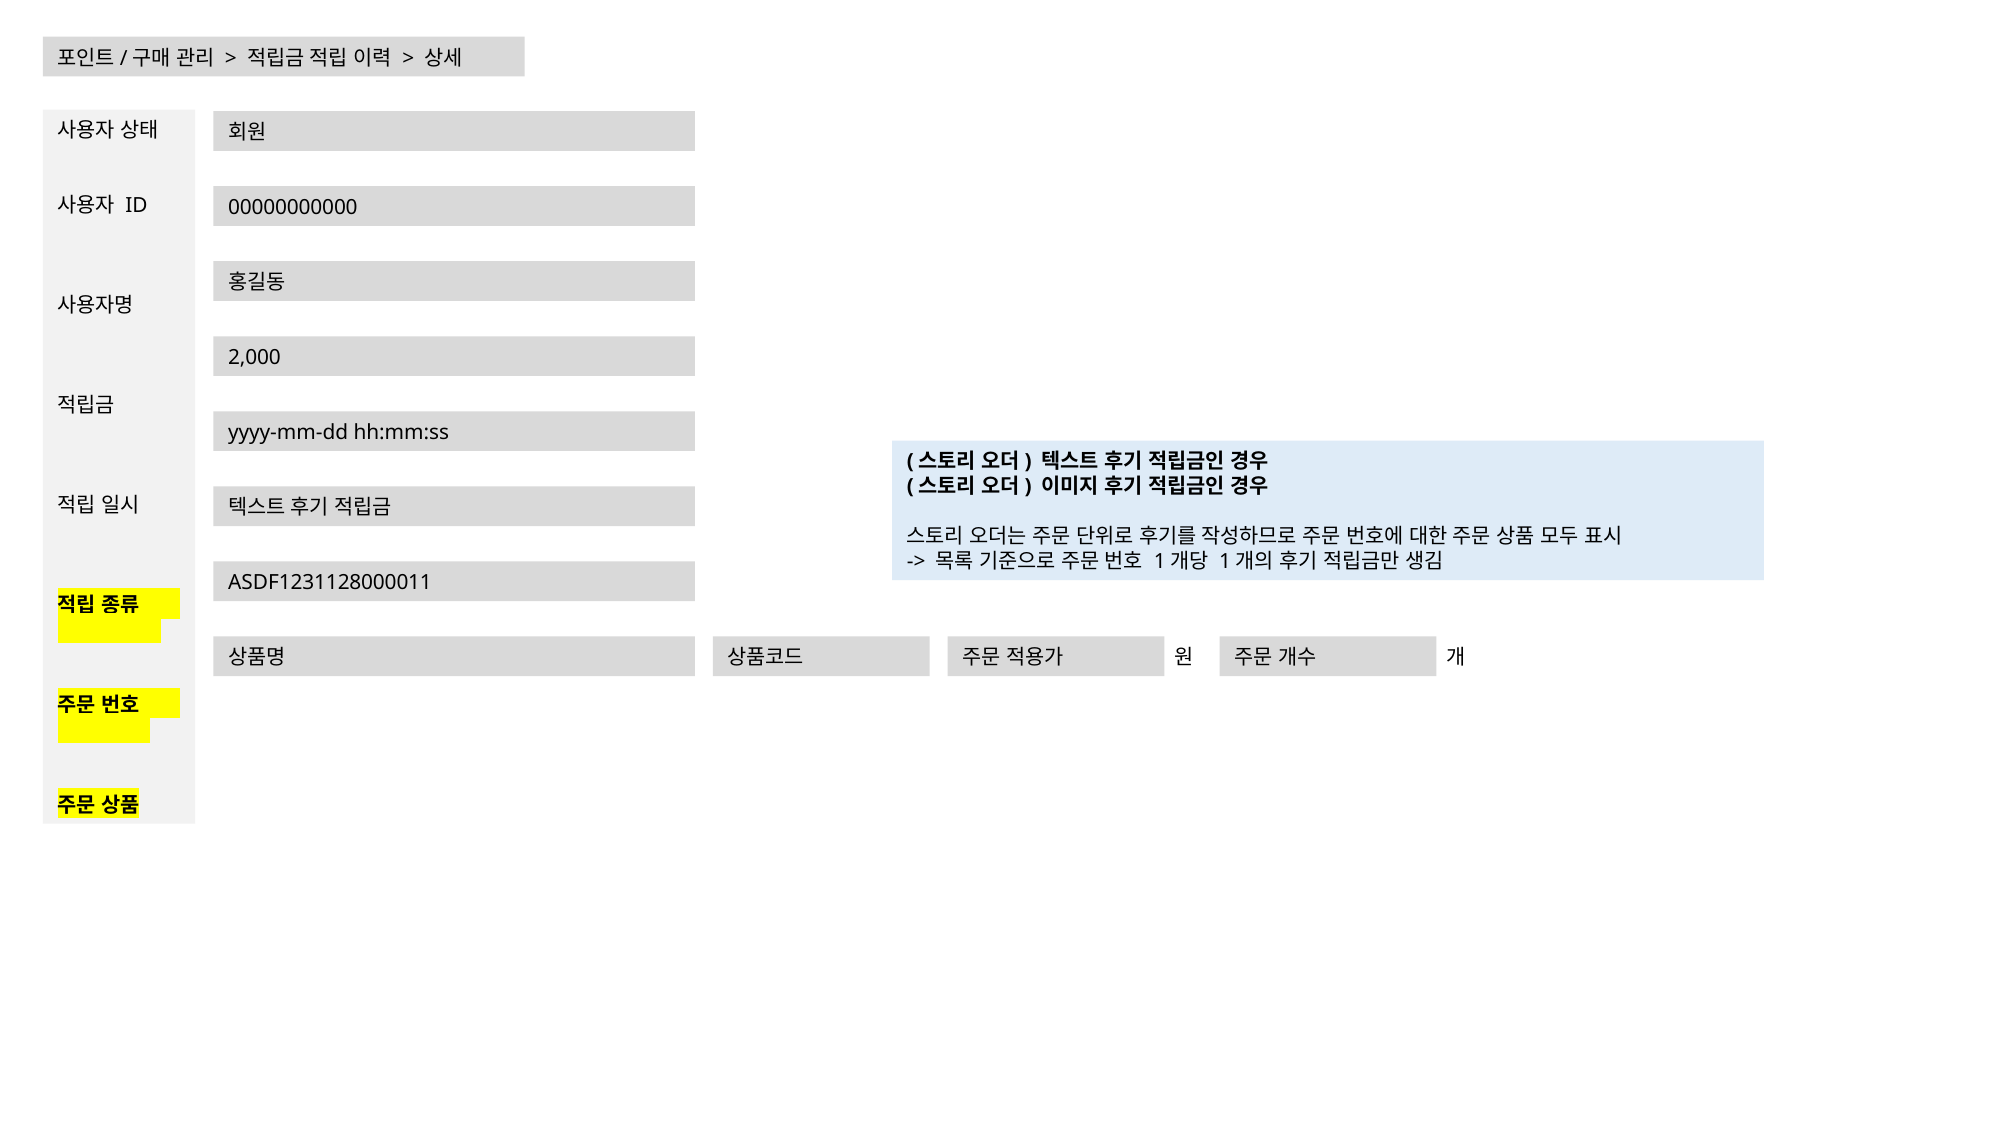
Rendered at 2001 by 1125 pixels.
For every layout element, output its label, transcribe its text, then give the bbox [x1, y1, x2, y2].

text_box 홍길동 [213, 261, 695, 301]
text_box 텍스트 후기 적립금 [213, 486, 695, 527]
text_box (스토리 오더) 텍스트 후기 적립금인 경우 (스토리 오더) 이미지 후기 적립금인 경우 스토리 오더는 주문 단위로 후기를 작성하므로 주문 번호에 대한 주문 상품 모두 표시 -> 목록 기준으로 주문 번호 1개당 1개의 후기 적립금만 생김 [892, 440, 1764, 581]
text_box 개 [1431, 636, 1483, 677]
text_box 주문 개수 [1219, 636, 1431, 677]
text_box ASDF1231128000011 [213, 561, 695, 602]
text_box 상품명 [213, 636, 695, 677]
text_box 포인트/구매 관리 > 적립금 적립 이력 > 상세 [42, 36, 525, 77]
text_box 사용자 상태 사용자 ID 사용자명 적립금 적립 일시 적립 종류 주문 번호 주문 상품 [42, 109, 196, 824]
text_box 원 [1159, 636, 1210, 677]
text_box yyyy-mm-dd hh:mm:ss [213, 411, 695, 451]
text_box 00000000000 [213, 186, 695, 226]
text_box 회원 [213, 111, 695, 151]
text_box 상품코드 [712, 636, 930, 677]
text_box 주문 적용가 [947, 636, 1159, 677]
text_box 2,000 [213, 336, 695, 376]
